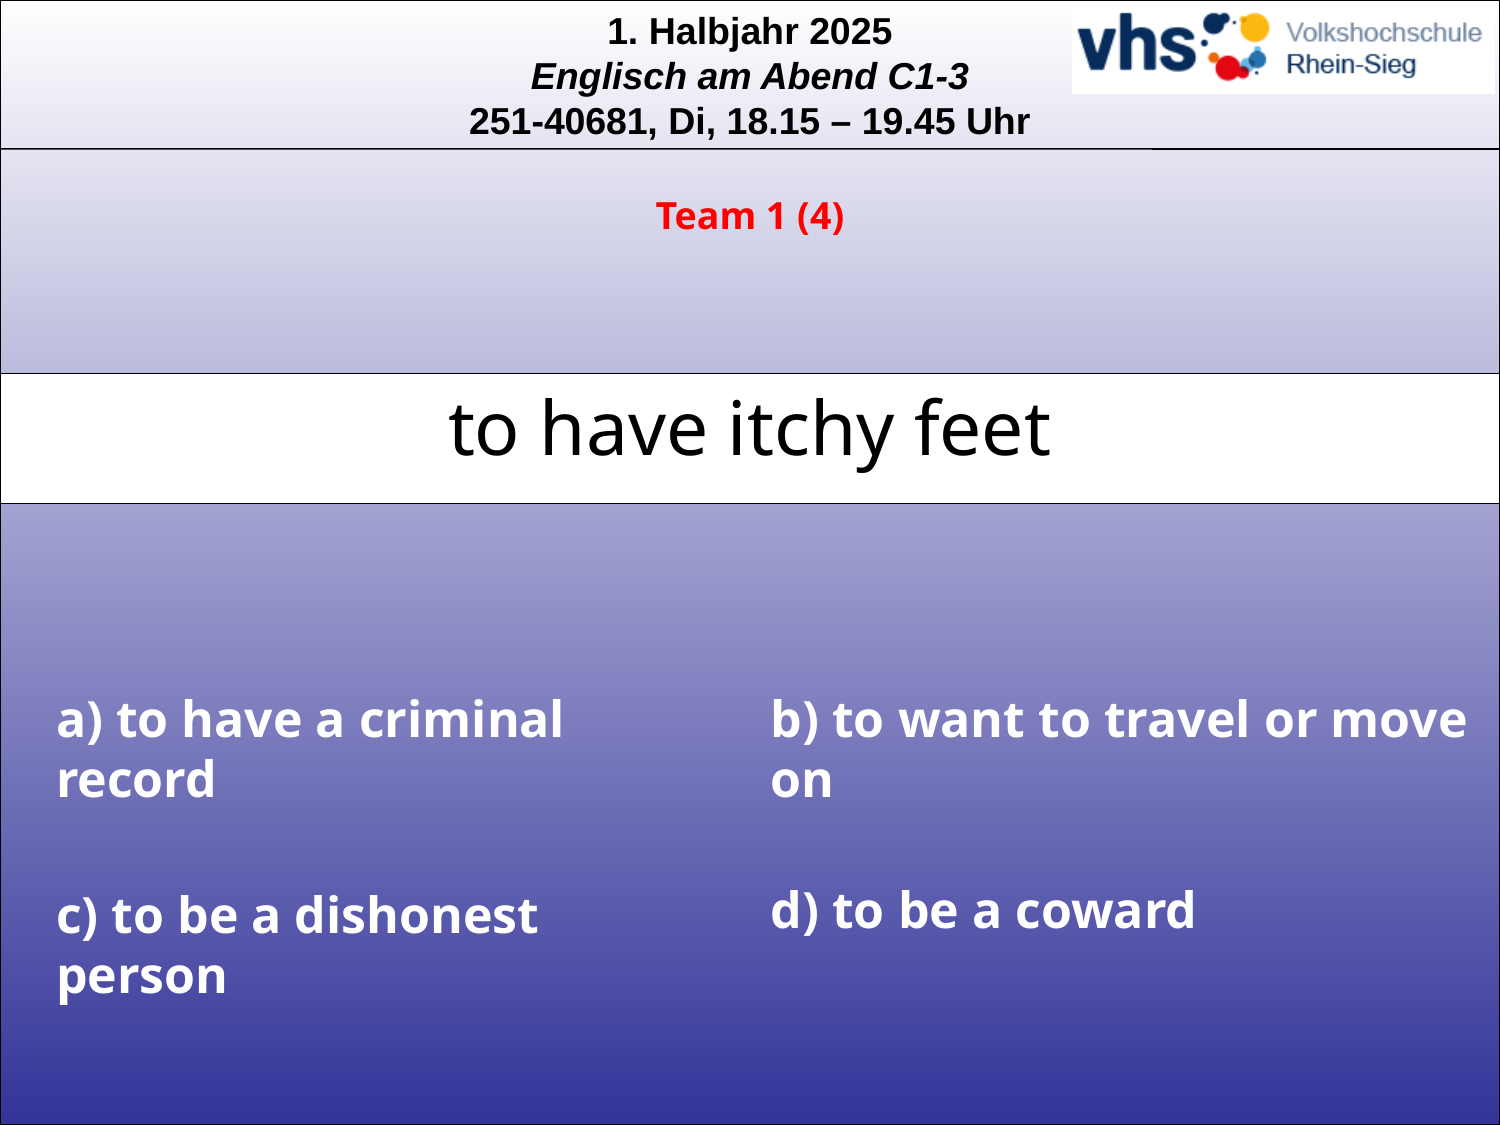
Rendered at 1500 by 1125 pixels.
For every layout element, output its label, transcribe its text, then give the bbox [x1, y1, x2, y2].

picture [1072, 7, 1495, 94]
text_box a) to have a criminal record [41, 680, 703, 816]
title to have itchy feet [0, 373, 1500, 504]
text_box Team 1 (4) [0, 184, 1500, 245]
text_box d) to be a coward [755, 871, 1494, 947]
text_box b) to want to travel or move on [755, 680, 1500, 816]
text_box c) to be a dishonest person [41, 876, 715, 1012]
